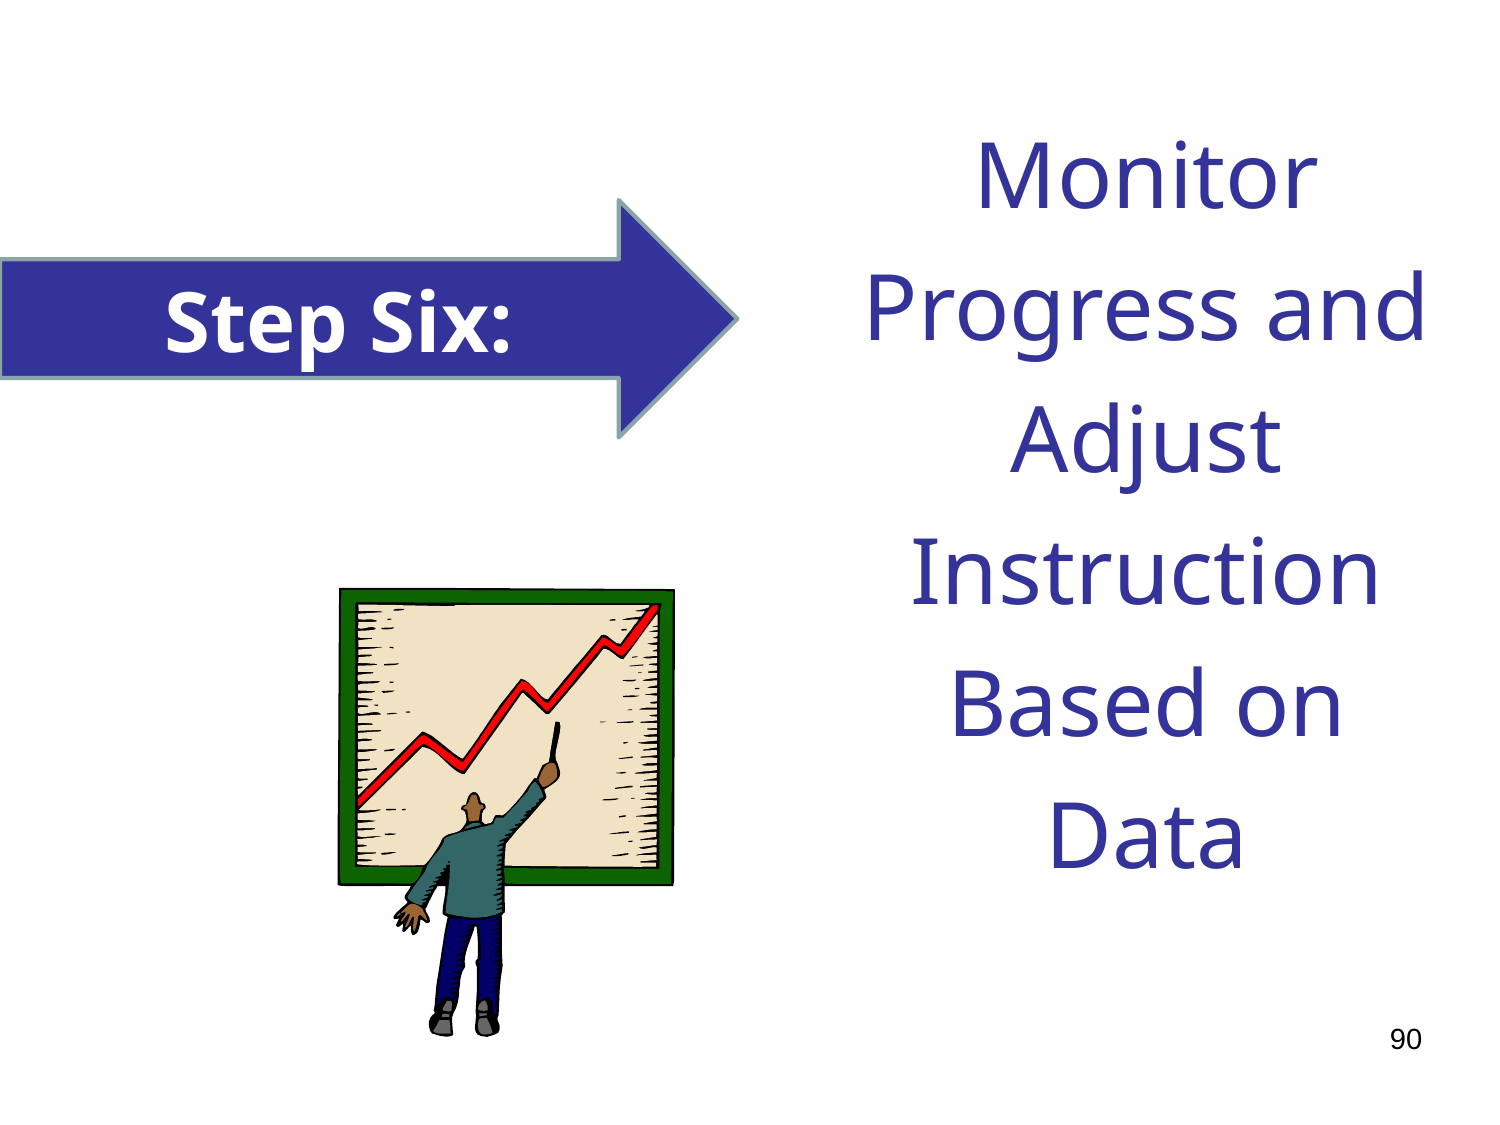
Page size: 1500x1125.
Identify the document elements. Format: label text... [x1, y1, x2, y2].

slide_number 90 [1324, 1012, 1438, 1091]
list Monitor Progress and Adjust Instruction Based on Data [774, 87, 1463, 663]
text_box Step Six: [0, 198, 740, 440]
picture [337, 587, 676, 1039]
